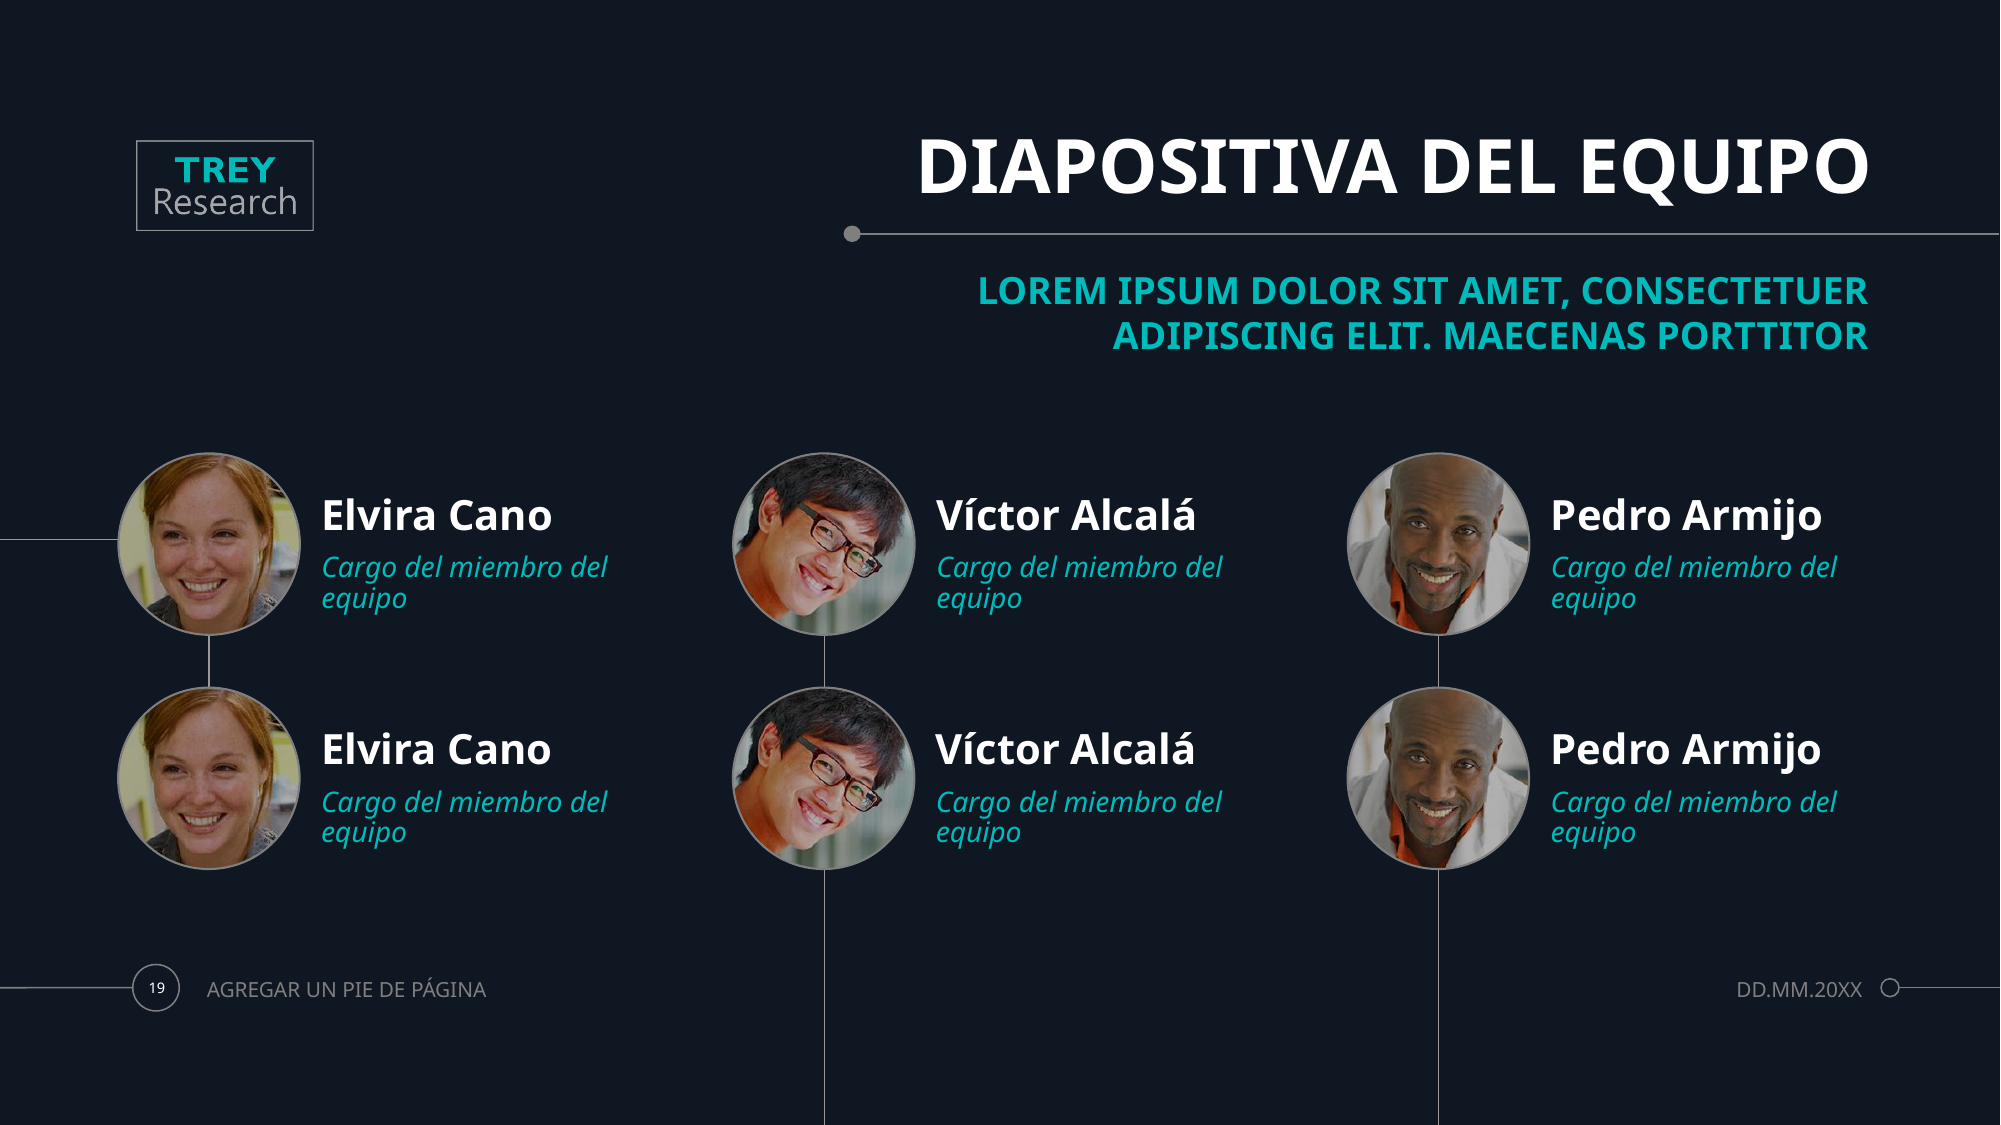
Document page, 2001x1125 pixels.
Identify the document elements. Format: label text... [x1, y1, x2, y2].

slide_number ‹#› [127, 964, 186, 1014]
picture [1347, 453, 1530, 636]
list LOREM IPSUM DOLOR SIT AMET, CONSECTETUER ADIPISCING ELIT. MAECENAS PORTTITOR [837, 266, 1870, 361]
picture [117, 687, 300, 870]
list Víctor Alcalá [936, 485, 1314, 540]
picture [136, 140, 314, 232]
title DIAPOSITIVA DEL EQUIPO [837, 116, 1873, 210]
list Elvira Cano [321, 485, 699, 540]
list Cargo del miembro del equipo [321, 787, 698, 842]
picture [118, 453, 301, 636]
list Cargo del miembro del equipo [321, 553, 699, 608]
list Elvira Cano [321, 719, 698, 774]
list Pedro Armijo [1550, 719, 1928, 774]
picture [1347, 687, 1530, 870]
list Cargo del miembro del equipo [1550, 553, 1928, 608]
list Cargo del miembro del equipo [935, 787, 1313, 842]
list Cargo del miembro del equipo [936, 553, 1314, 608]
picture [732, 687, 915, 870]
list Pedro Armijo [1550, 485, 1928, 540]
list Víctor Alcalá [935, 719, 1313, 774]
picture [732, 453, 915, 636]
footer AGREGAR UN PIE DE PÁGINA [191, 964, 671, 1014]
list Cargo del miembro del equipo [1550, 787, 1928, 842]
slide_number DD.MM.20XX [1643, 964, 1863, 1014]
